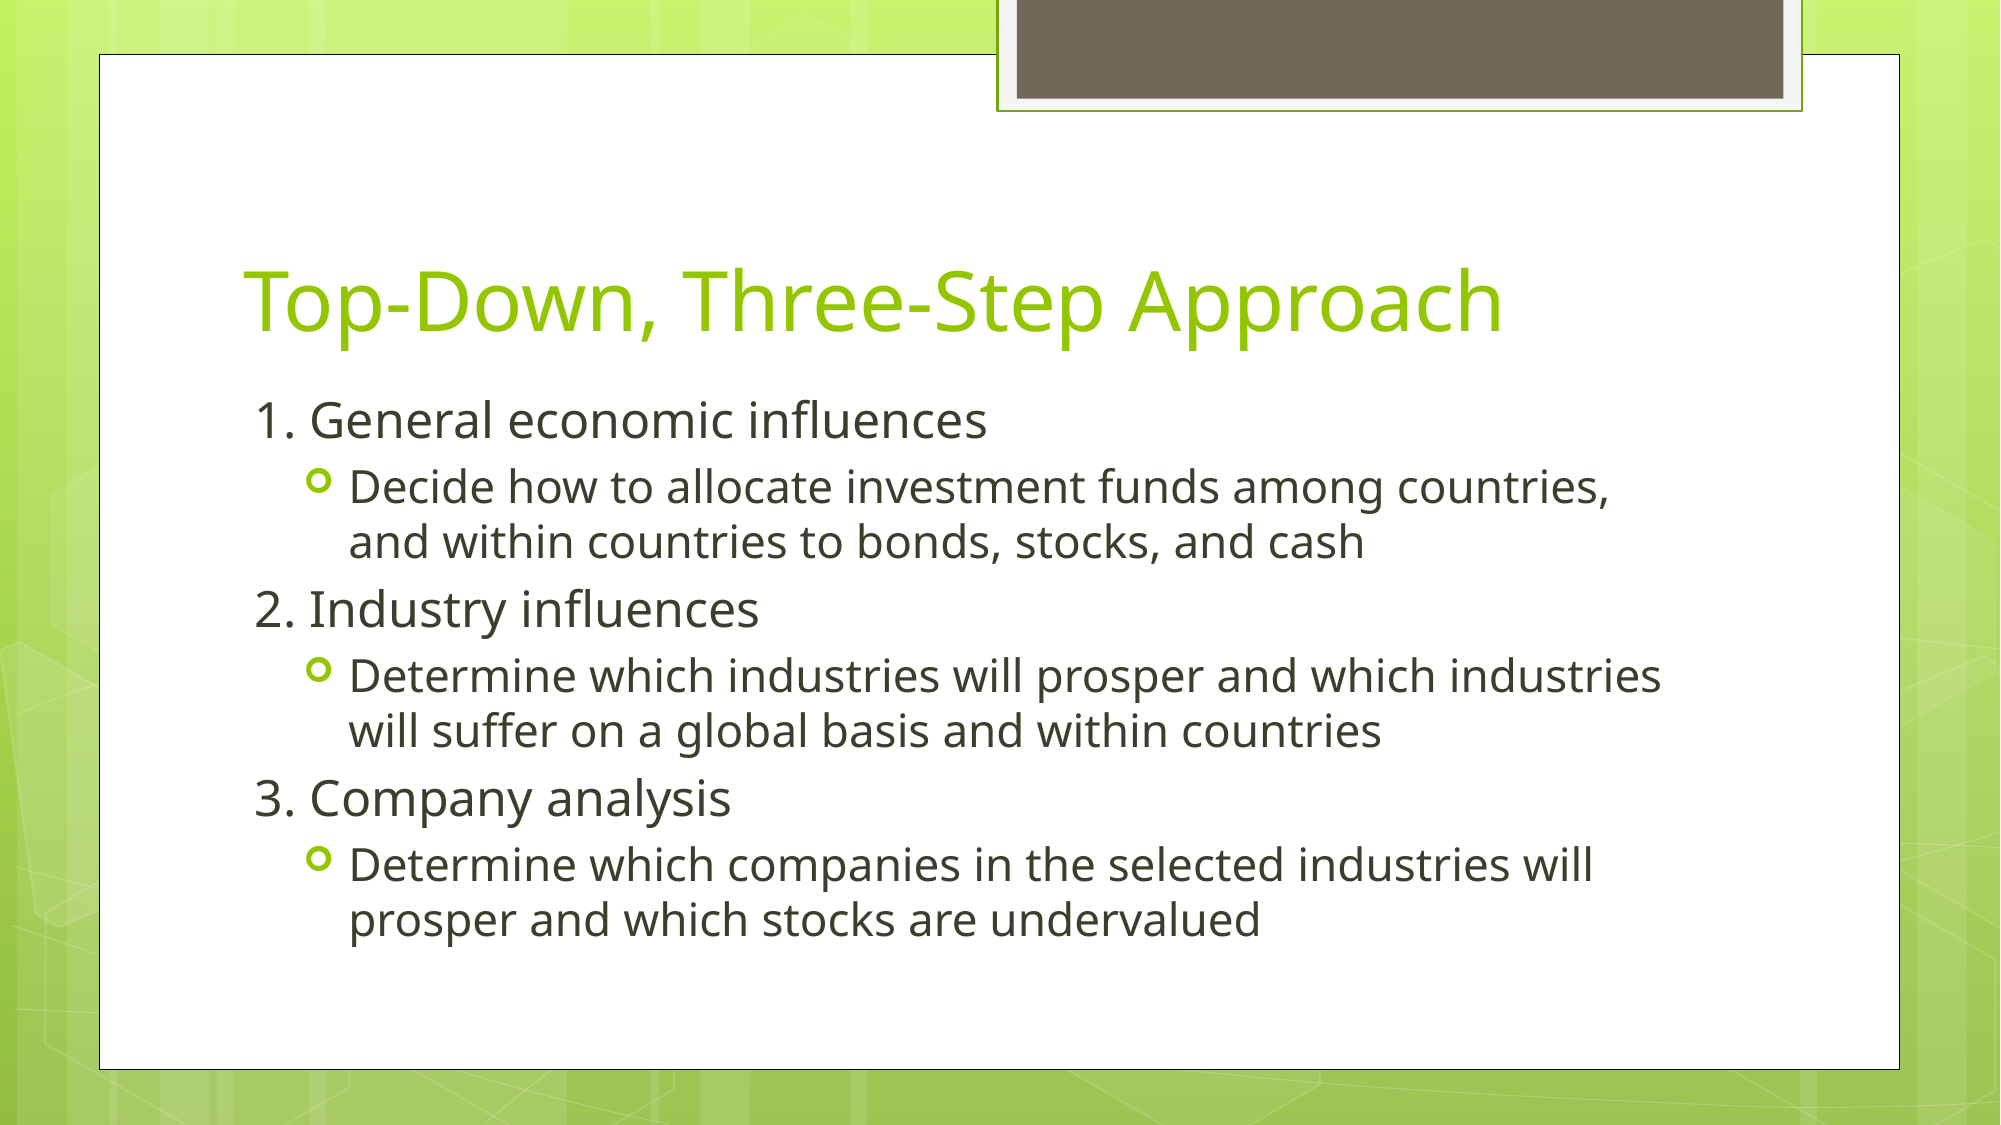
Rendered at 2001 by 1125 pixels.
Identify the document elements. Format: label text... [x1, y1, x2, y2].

list 1. General economic influences Decide how to allocate investment funds among countries, and within countries to bonds, stocks, and cash 2. Industry influences Determine which industries will prosper and which industries will suffer on a global basis and within countries 3. Company analysis Determine which companies in the selected industries will prosper and which stocks are undervalued [228, 381, 1711, 957]
title Top-Down, Three-Step Approach [228, 168, 1765, 357]
